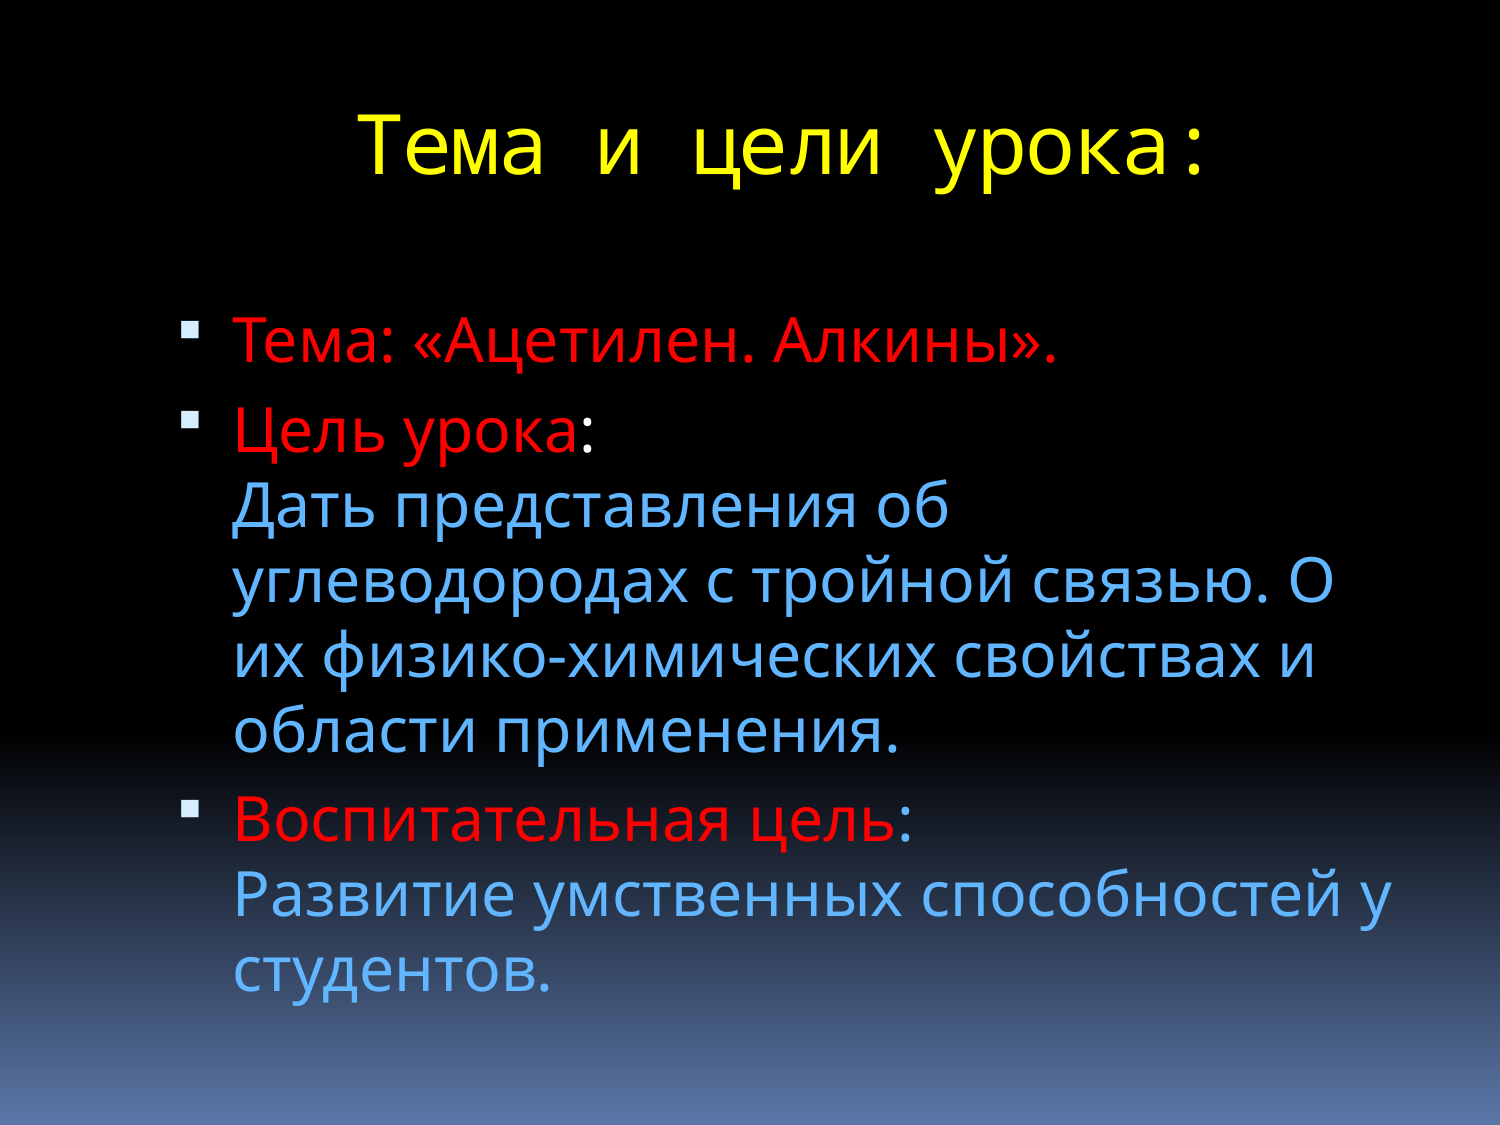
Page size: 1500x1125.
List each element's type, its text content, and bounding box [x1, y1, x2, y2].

title Тема и цели урока: [150, 84, 1425, 235]
list Тема: «Ацетилен. Алкины». Цель урока: Дать представления об углеводородах с тройной связью. О их физико-химических свойствах и области применения. Воспитательная цель: Развитие умственных способностей у студентов. [149, 292, 1426, 1043]
